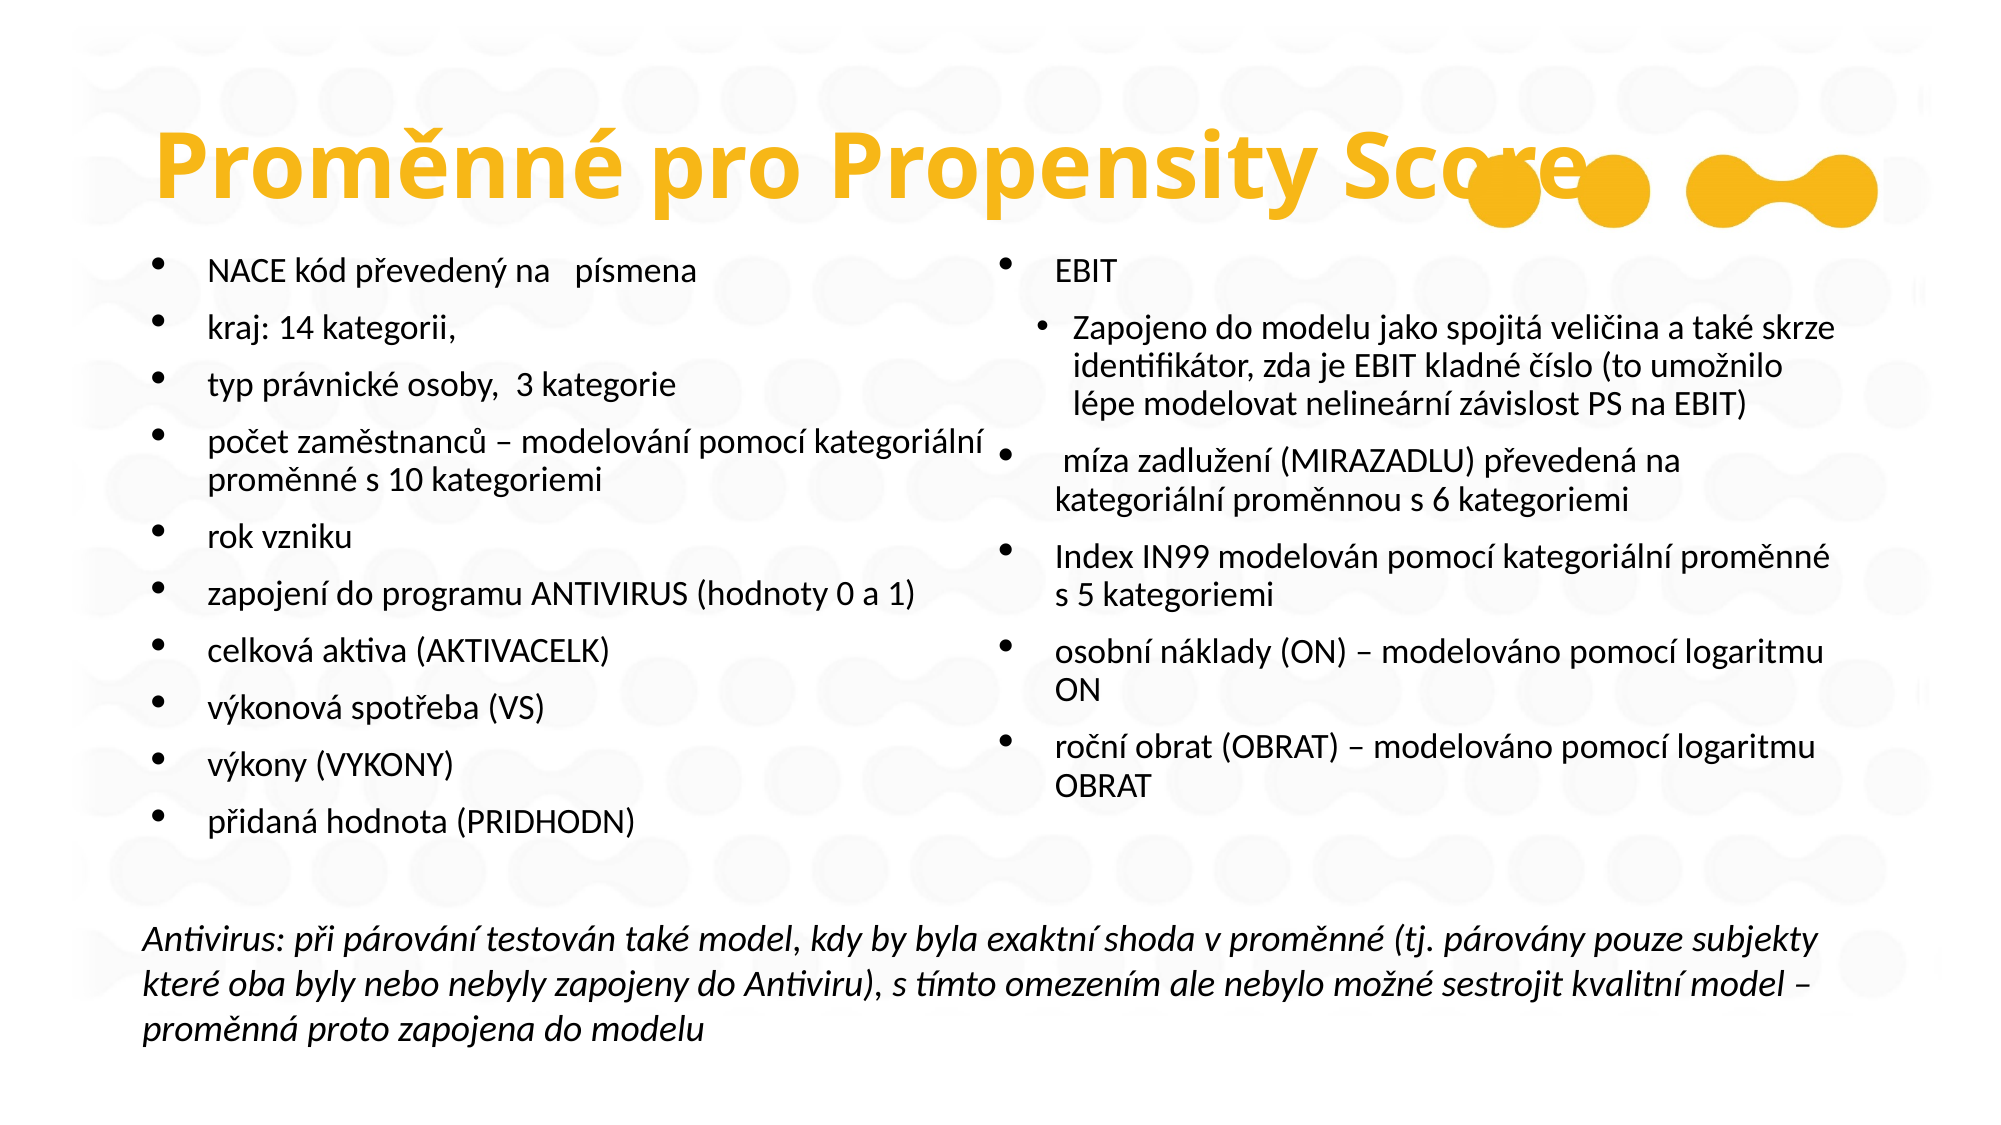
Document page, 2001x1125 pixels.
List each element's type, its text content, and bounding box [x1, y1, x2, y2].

list NACE kód převedený na písmena kraj: 14 kategorii, typ právnické osoby, 3 kategorie počet zaměstnanců – modelování pomocí kategoriální proměnné s 10 kategoriemi rok vzniku zapojení do programu ANTIVIRUS (hodnoty 0 a 1) celková aktiva (AKTIVACELK) výkonová spotřeba (VS) výkony (VYKONY) přidaná hodnota (PRIDHODN) EBIT Zapojeno do modelu jako spojitá veličina a také skrze identifikátor, zda je EBIT kladné číslo (to umožnilo lépe modelovat nelineární závislost PS na EBIT) míza zadlužení (MIRAZADLU) převedená na kategoriální proměnnou s 6 kategoriemi Index IN99 modelován pomocí kategoriální proměnné s 5 kategoriemi osobní náklady (ON) – modelováno pomocí logaritmu ON roční obrat (OBRAT) – modelováno pomocí logaritmu OBRAT [137, 243, 1863, 906]
text_box Antivirus: při párování testován také model, kdy by byla exaktní shoda v proměnné (tj. párovány pouze subjekty které oba byly nebo nebyly zapojeny do Antiviru), s tímto omezením ale nebylo možné sestrojit kvalitní model – proměnná proto zapojena do modelu [127, 906, 1903, 1057]
title Proměnné pro Propensity Score [137, 59, 1863, 243]
picture [100, 54, 1916, 989]
